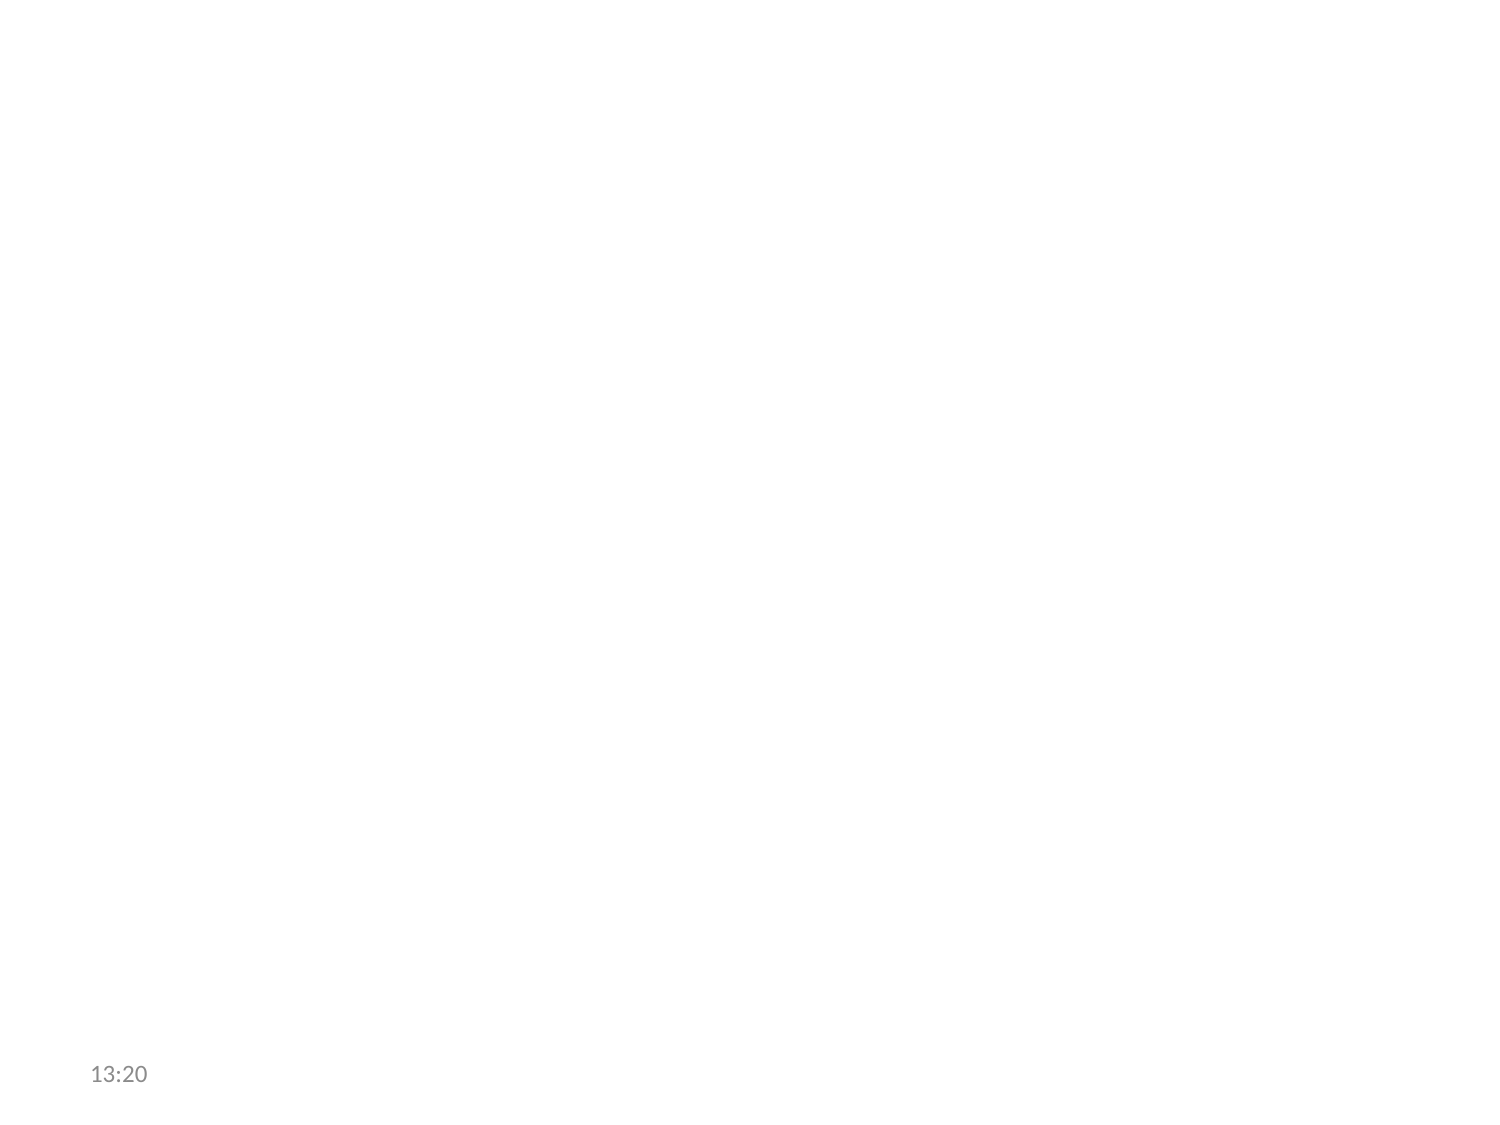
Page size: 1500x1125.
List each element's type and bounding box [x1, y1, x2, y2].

slide_number [75, 1042, 425, 1103]
